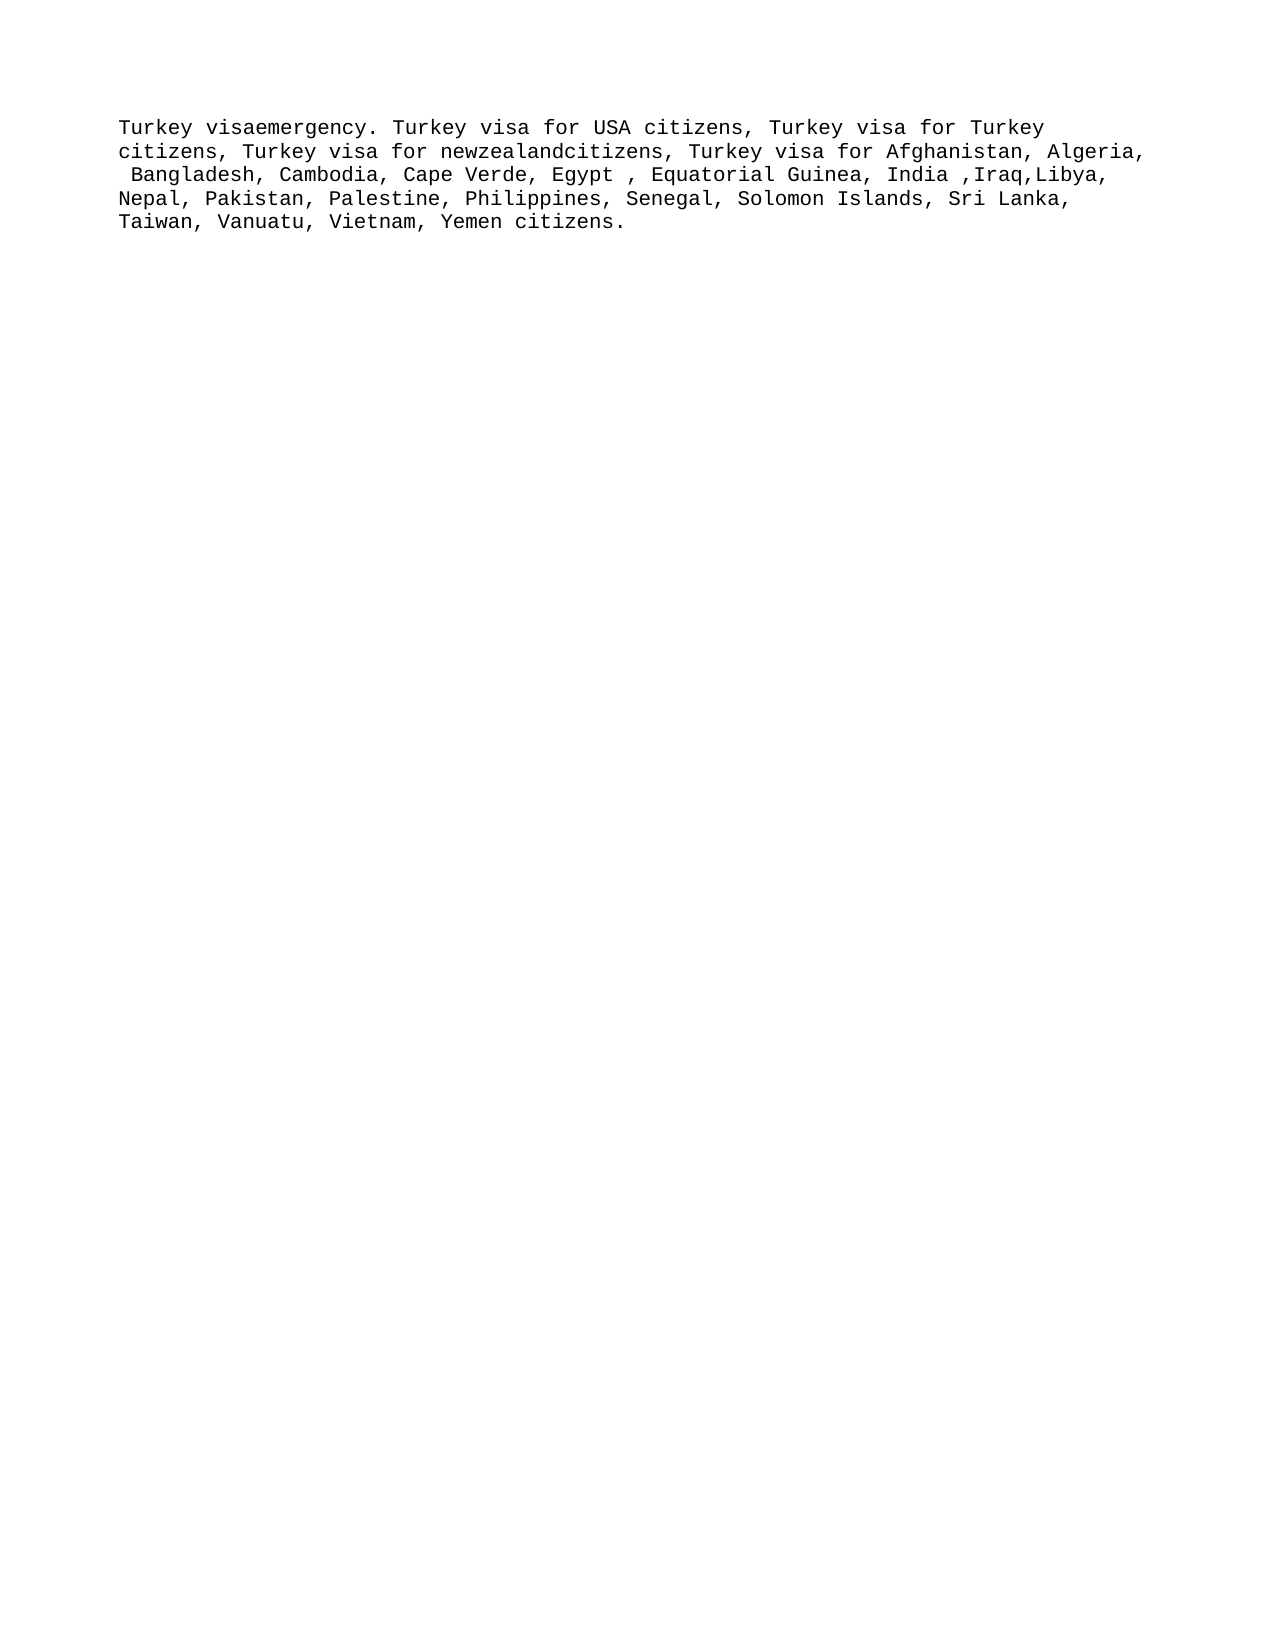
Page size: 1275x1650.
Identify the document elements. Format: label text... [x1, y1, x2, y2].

text_box Turkey visaemergency. Turkey visa for USA citizens, Turkey visa for Turkey citizens, Turkey visa for newzealandcitizens, Turkey visa for Afghanistan, Algeria, Bangladesh, Cambodia, Cape Verde, Egypt , Equatorial Guinea, India ,Iraq,Libya, Nepal, Pakistan, Palestine, Philippines, Senegal, Solomon Islands, Sri Lanka, Taiwan, Vanuatu, Vietnam, Yemen citizens. [116, 112, 1158, 234]
